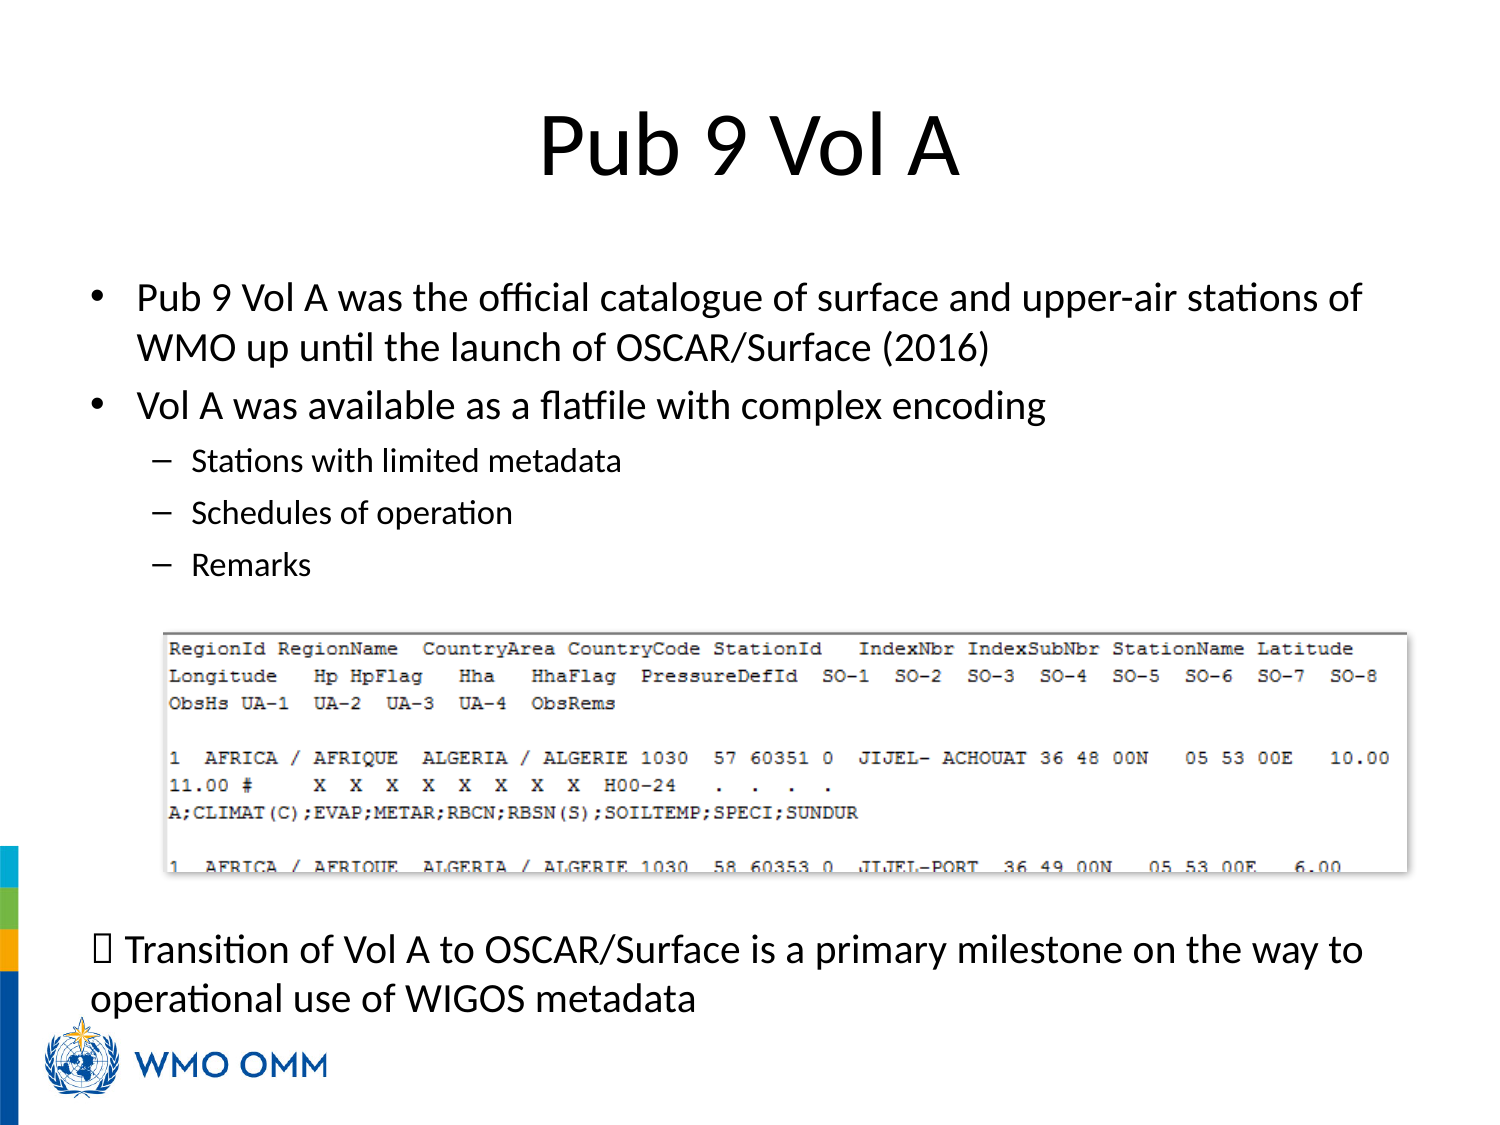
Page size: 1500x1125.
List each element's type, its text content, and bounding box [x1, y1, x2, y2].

picture [162, 632, 1407, 872]
picture [0, 845, 327, 1125]
list Pub 9 Vol A was the official catalogue of surface and upper-air stations of WMO up until the launch of OSCAR/Surface (2016) Vol A was available as a flatfile with complex encoding Stations with limited metadata Schedules of operation Remarks  Transition of Vol A to OSCAR/Surface is a primary milestone on the way to operational use of WIGOS metadata [75, 262, 1425, 1034]
title Pub 9 Vol A [75, 45, 1425, 233]
